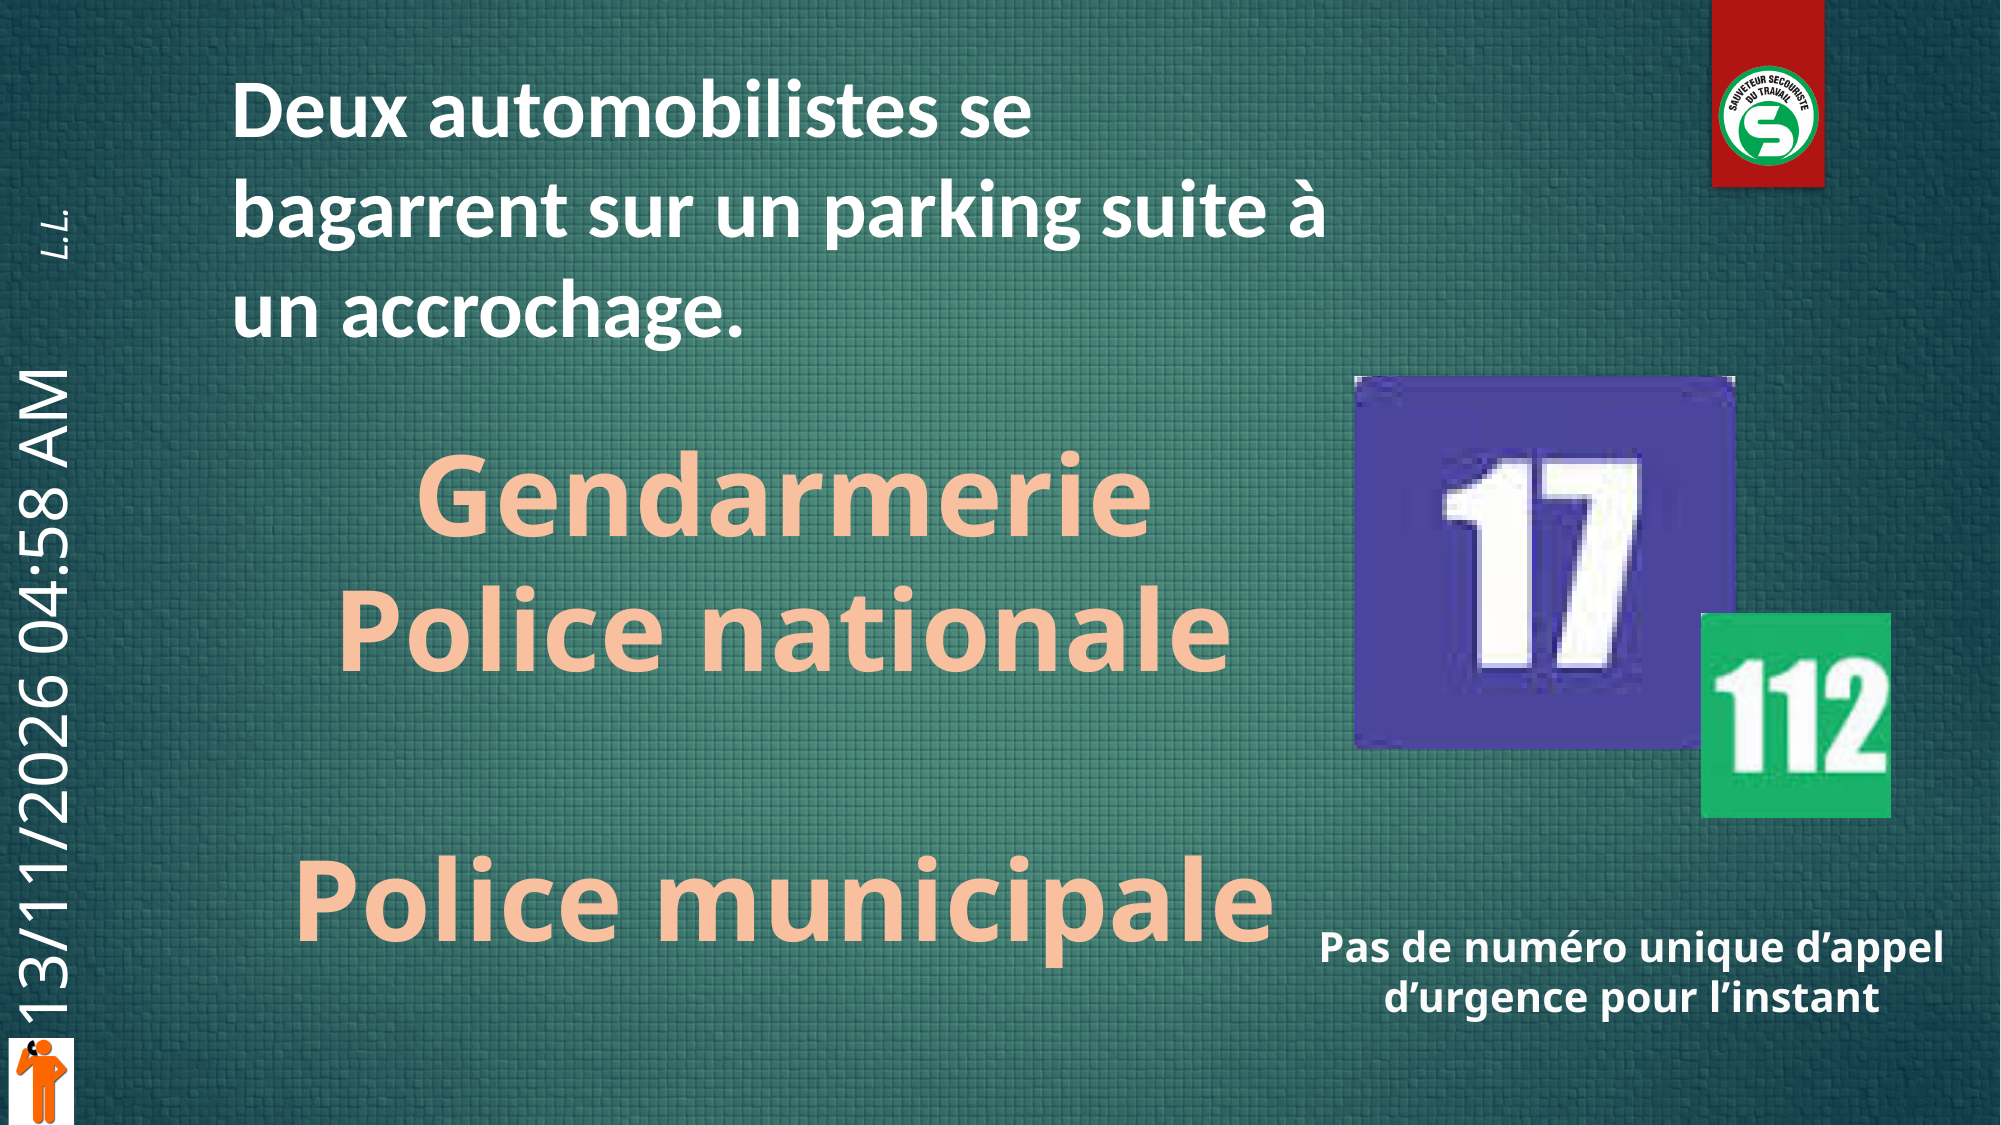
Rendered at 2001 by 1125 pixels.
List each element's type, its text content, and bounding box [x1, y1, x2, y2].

text_box Pas de numéro unique d’appel d’urgence pour l’instant [1293, 913, 1971, 1029]
picture [1718, 65, 1819, 166]
text_box Gendarmerie Police nationale Police municipale [275, 416, 1293, 971]
picture [8, 1038, 74, 1125]
text_box Deux automobilistes se bagarrent sur un parking suite à un accrochage. [216, 46, 1351, 362]
picture [1353, 375, 1892, 818]
